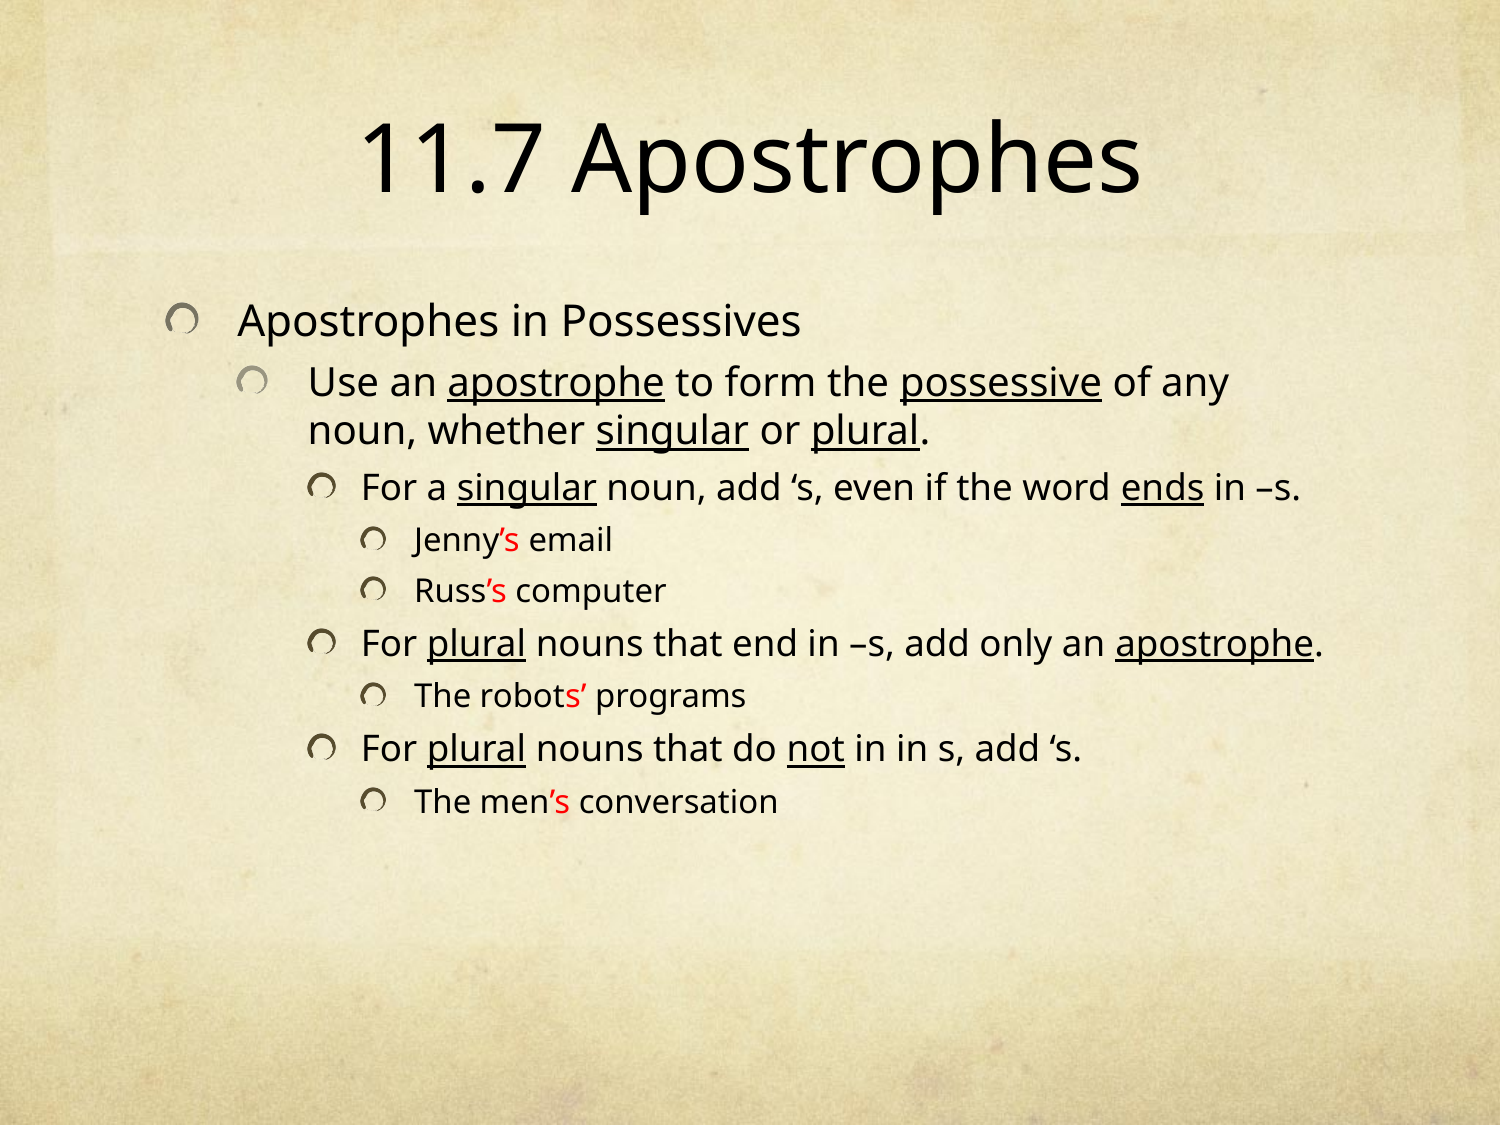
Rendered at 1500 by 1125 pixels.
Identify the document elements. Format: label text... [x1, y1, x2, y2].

list Apostrophes in Possessives Use an apostrophe to form the possessive of any noun, whether singular or plural. For a singular noun, add ‘s, even if the word ends in –s. Jenny’s email Russ’s computer For plural nouns that end in –s, add only an apostrophe. The robots’ programs For plural nouns that do not in in s, add ‘s. The men’s conversation [150, 284, 1350, 950]
picture [0, 0, 1500, 1125]
title 11.7 Apostrophes [150, 82, 1350, 225]
